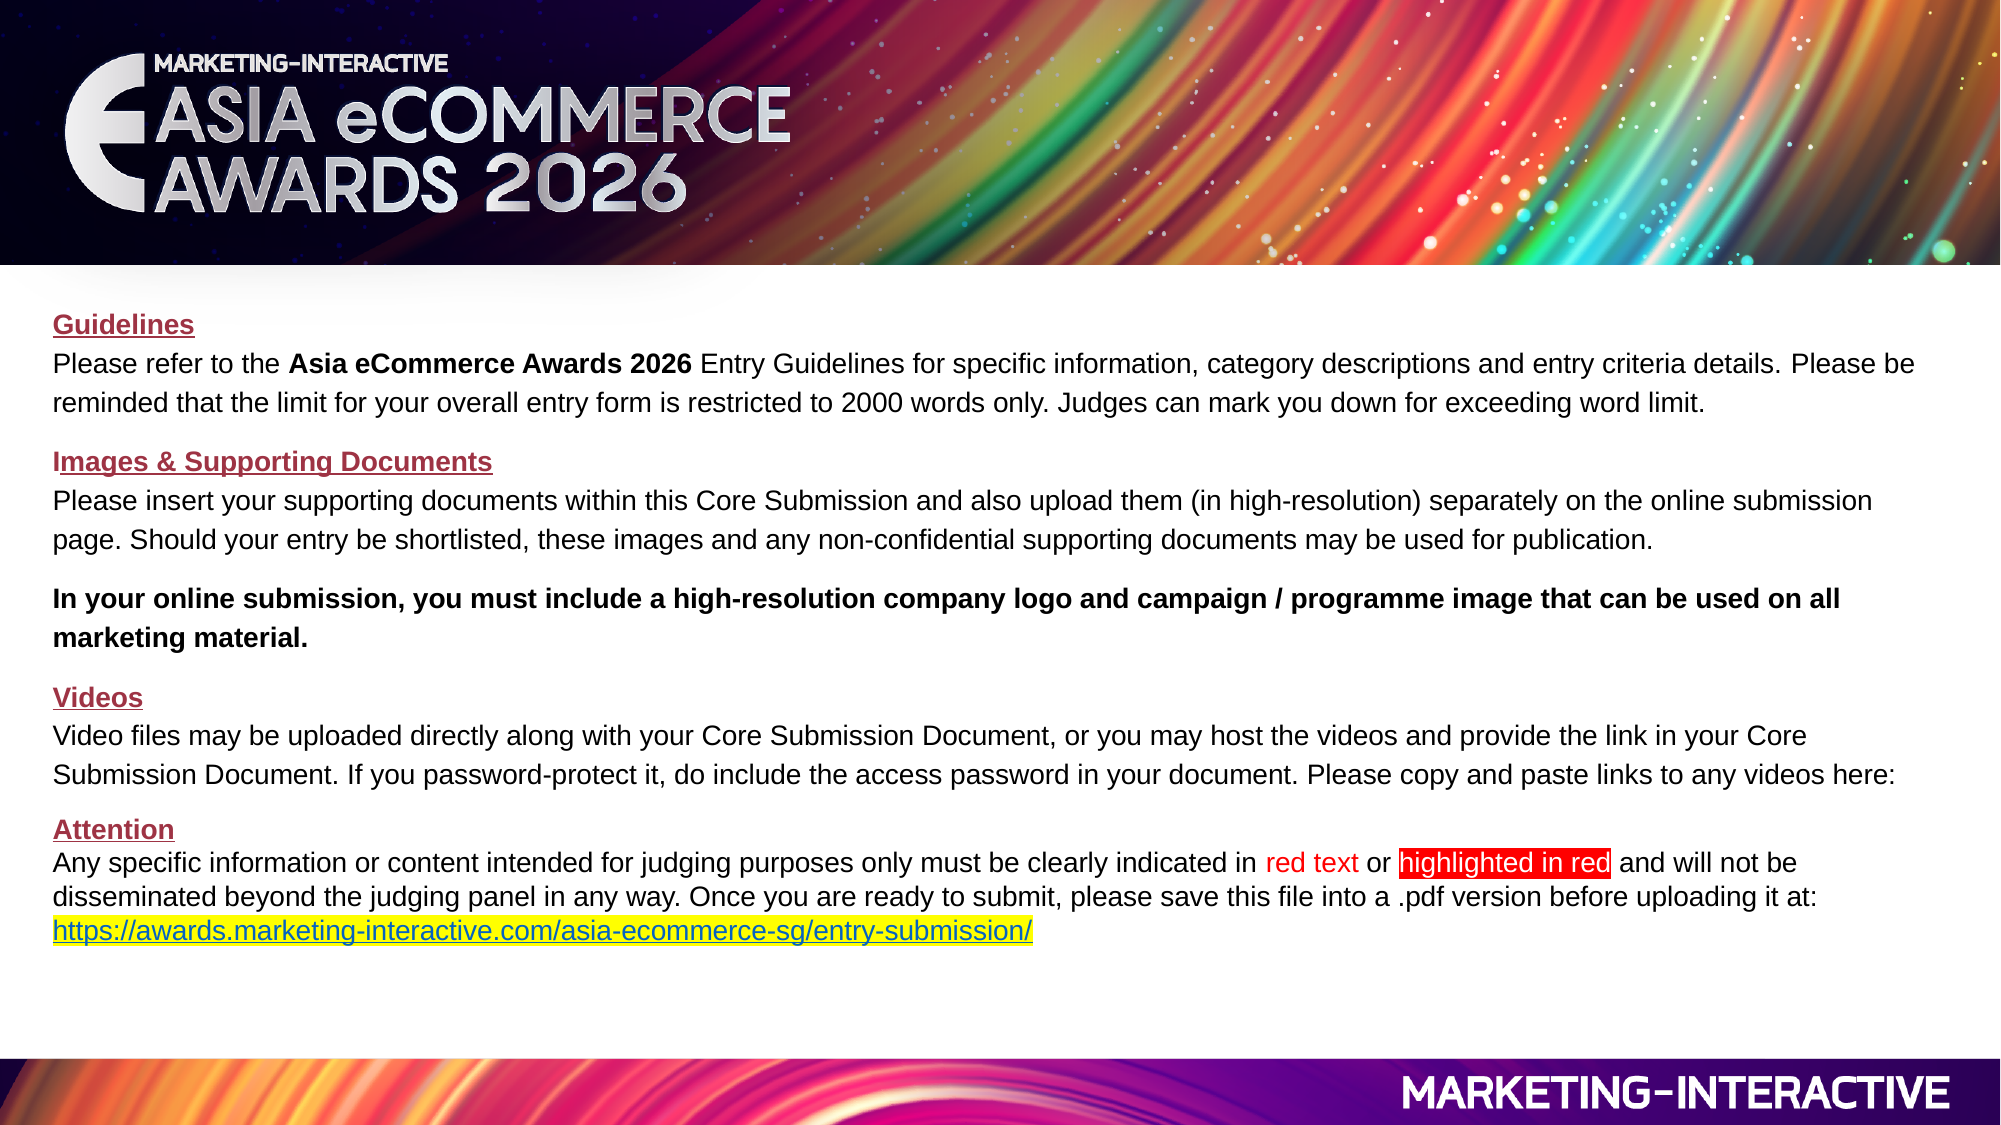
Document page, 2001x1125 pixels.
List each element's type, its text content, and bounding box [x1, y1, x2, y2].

text_box Guidelines Please refer to the Asia eCommerce Awards 2026 Entry Guidelines for specific information, category descriptions and entry criteria details. Please be reminded that the limit for your overall entry form is restricted to 2000 words only. Judges can mark you down for exceeding word limit. Images & Supporting Documents Please insert your supporting documents within this Core Submission and also upload them (in high-resolution) separately on the online submission page. Should your entry be shortlisted, these images and any non-confidential supporting documents may be used for publication. In your online submission, you must include a high-resolution company logo and campaign / programme image that can be used on all marketing material. Videos Video files may be uploaded directly along with your Core Submission Document, or you may host the videos and provide the link in your Core Submission Document. If you password-protect it, do include the access password in your document. Please copy and paste links to any videos here: Attention Any specific information or content intended for judging purposes only must be clearly indicated in red text or highlighted in red and will not be disseminated beyond the judging panel in any way. Once you are ready to submit, please save this file into a .pdf version before uploading it at: https://awards.marketing-interactive.com/asia-ecommerce-sg/entry-submission/ [37, 294, 1962, 954]
picture [0, 0, 2001, 1125]
